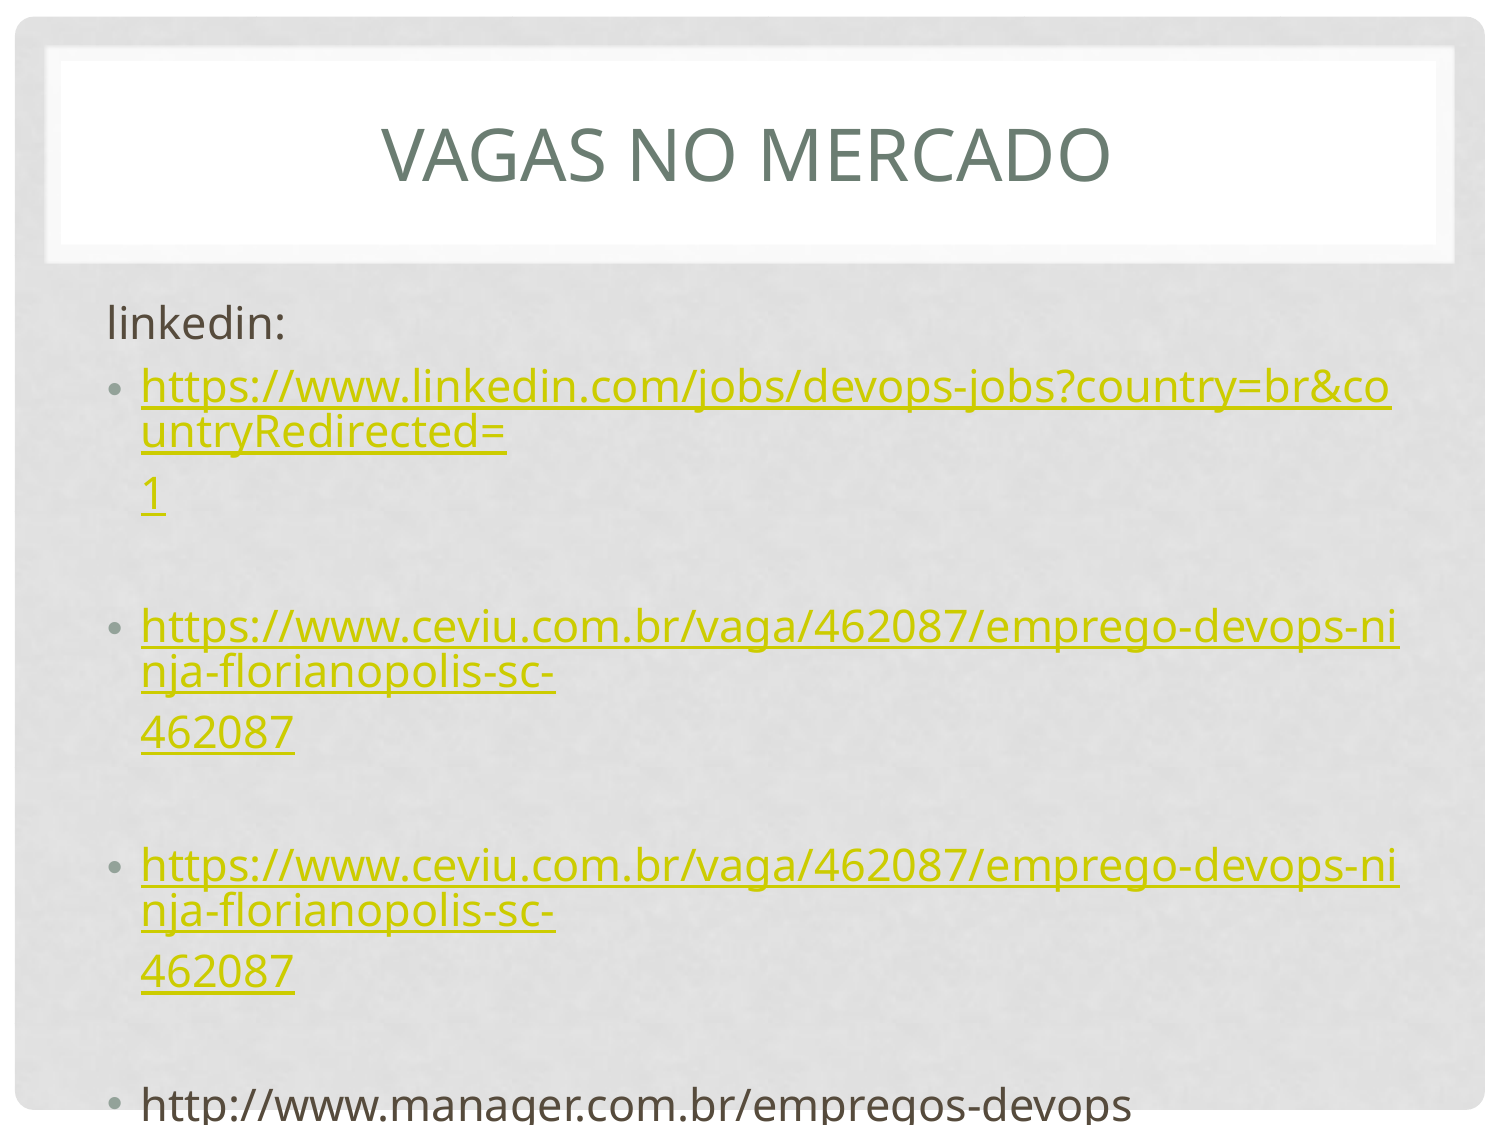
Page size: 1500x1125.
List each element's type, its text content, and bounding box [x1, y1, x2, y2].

title Vagas no mercado [69, 66, 1425, 238]
list linkedin: https://www.linkedin.com/jobs/devops-jobs?country=br&countryRedirected=1 https://www.ceviu.com.br/vaga/462087/emprego-devops-ninja-florianopolis-sc-462087 https://www.ceviu.com.br/vaga/462087/emprego-devops-ninja-florianopolis-sc-462087 http://www.manager.com.br/empregos-devops [75, 287, 1425, 1005]
